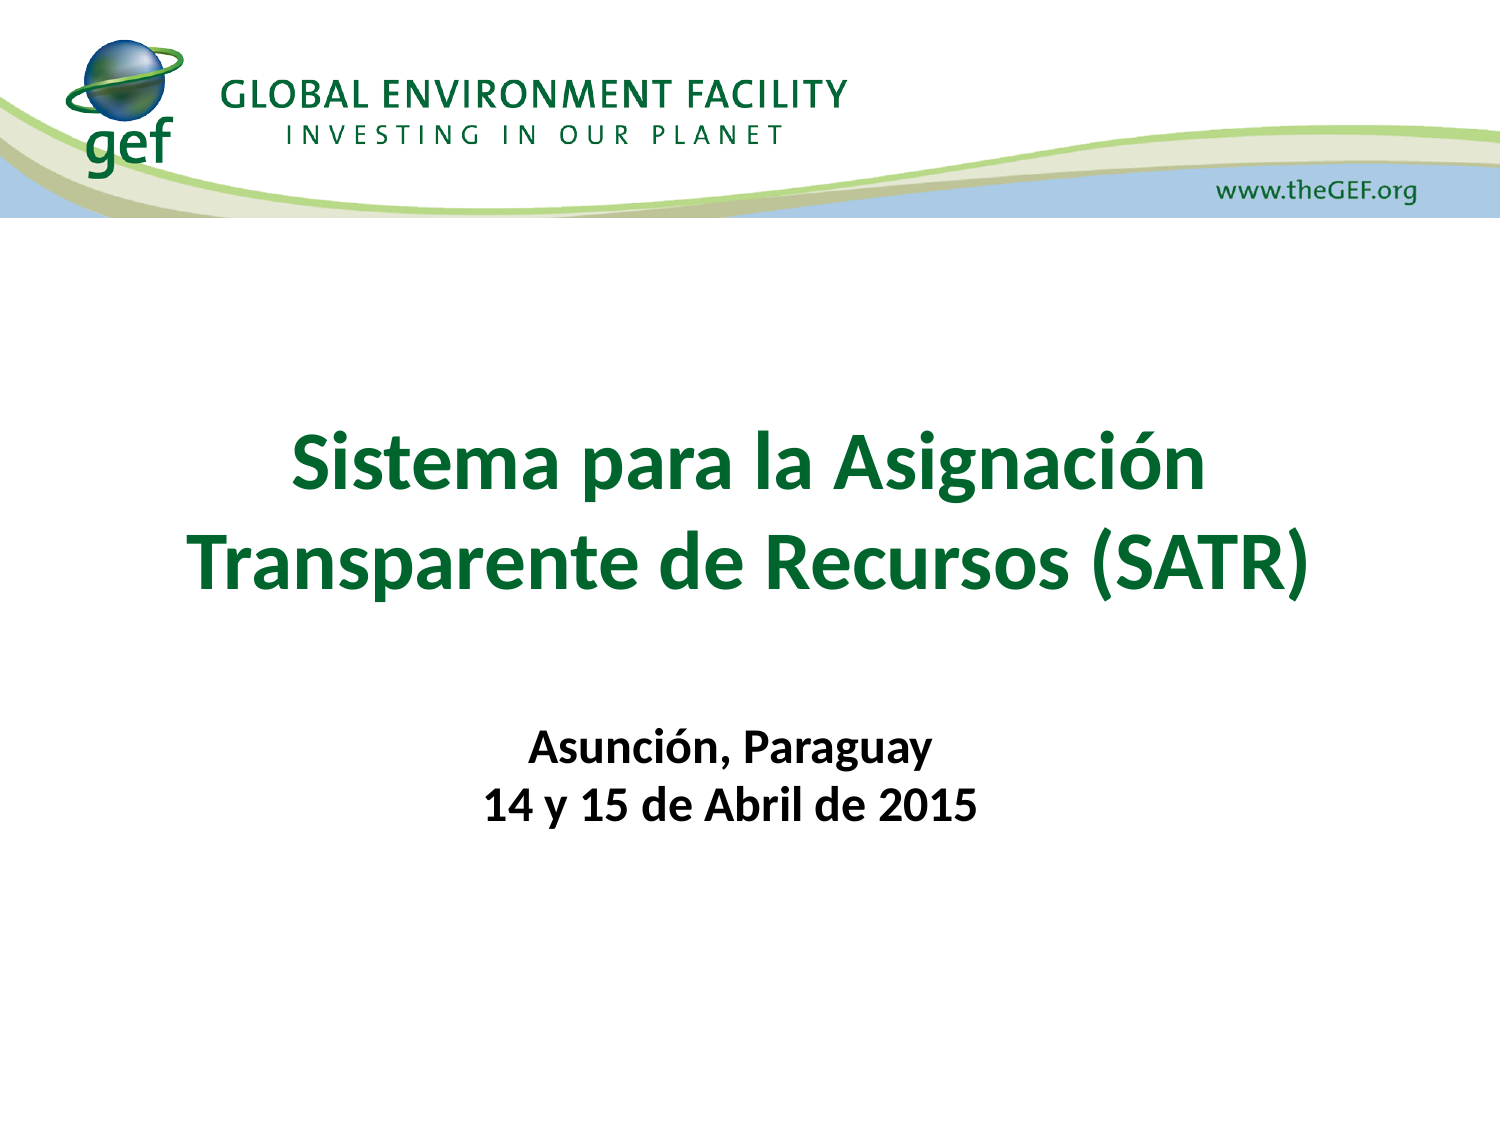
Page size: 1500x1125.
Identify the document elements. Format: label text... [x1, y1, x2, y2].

title Sistema para la Asignación Transparente de Recursos (SATR) [74, 349, 1426, 663]
picture [0, 12, 1500, 218]
subtitle Asunción, Paraguay 14 y 15 de Abril de 2015 [187, 512, 1276, 976]
